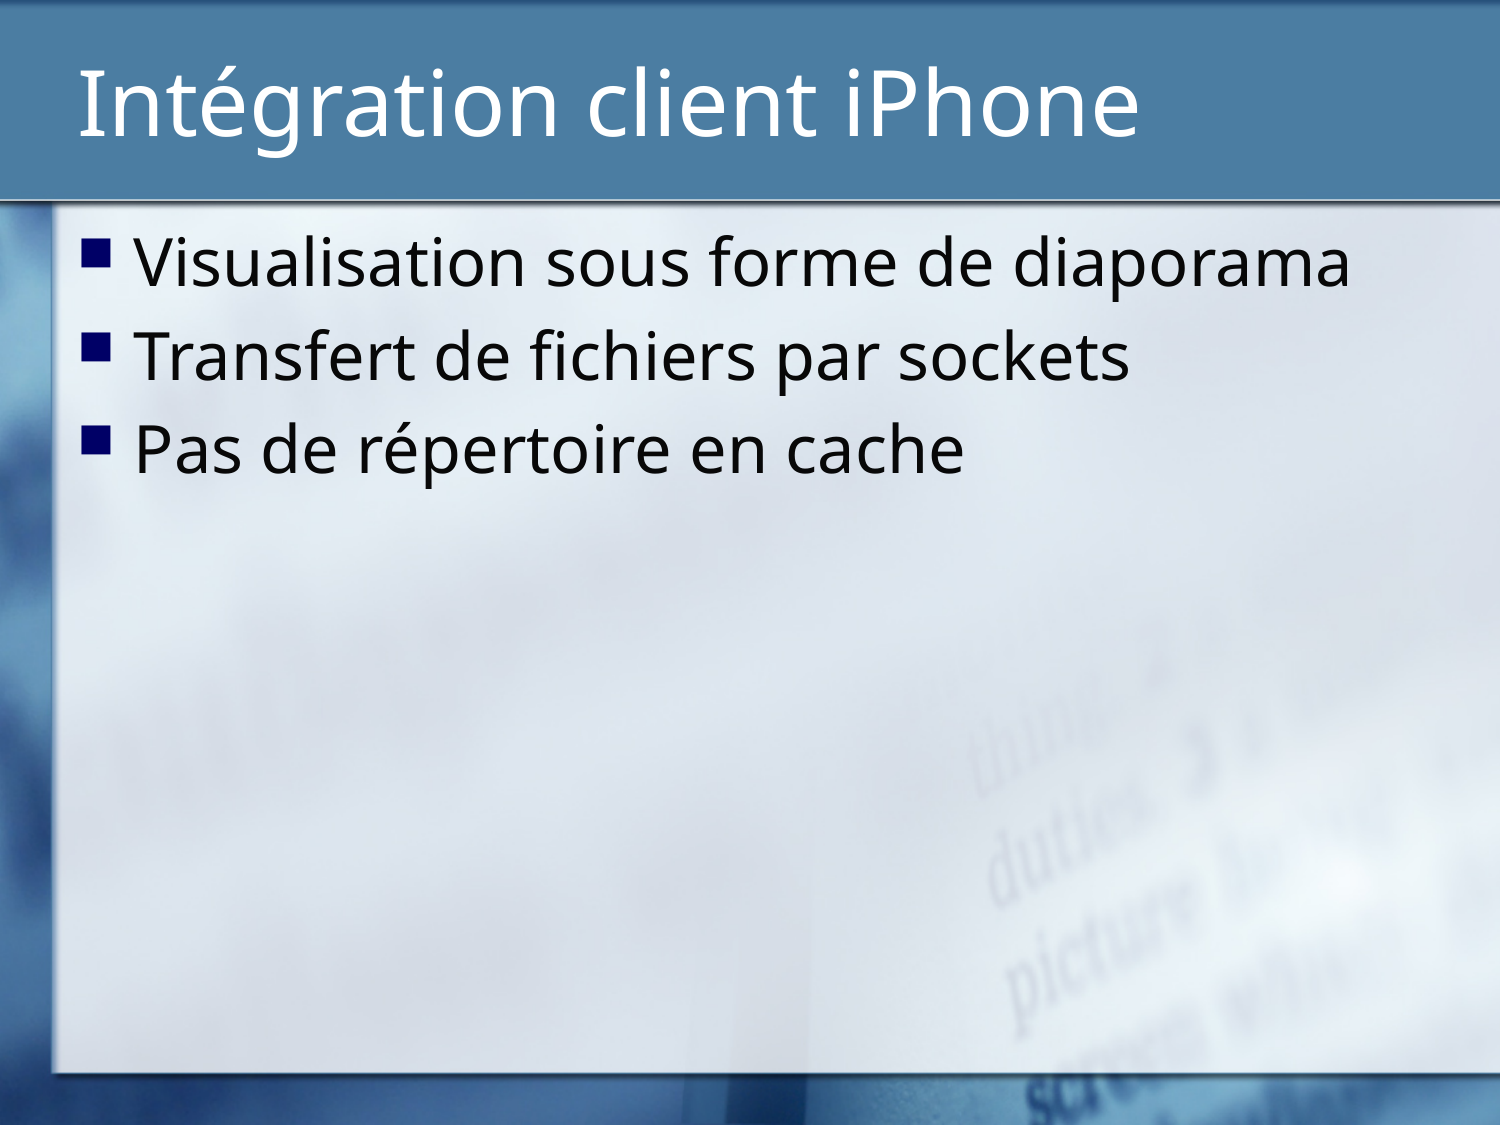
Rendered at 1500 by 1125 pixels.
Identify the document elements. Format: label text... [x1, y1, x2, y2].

title Intégration client iPhone [62, 12, 1462, 188]
list Visualisation sous forme de diaporama Transfert de fichiers par sockets Pas de répertoire en cache [62, 212, 1463, 1076]
picture [0, 0, 1500, 1125]
